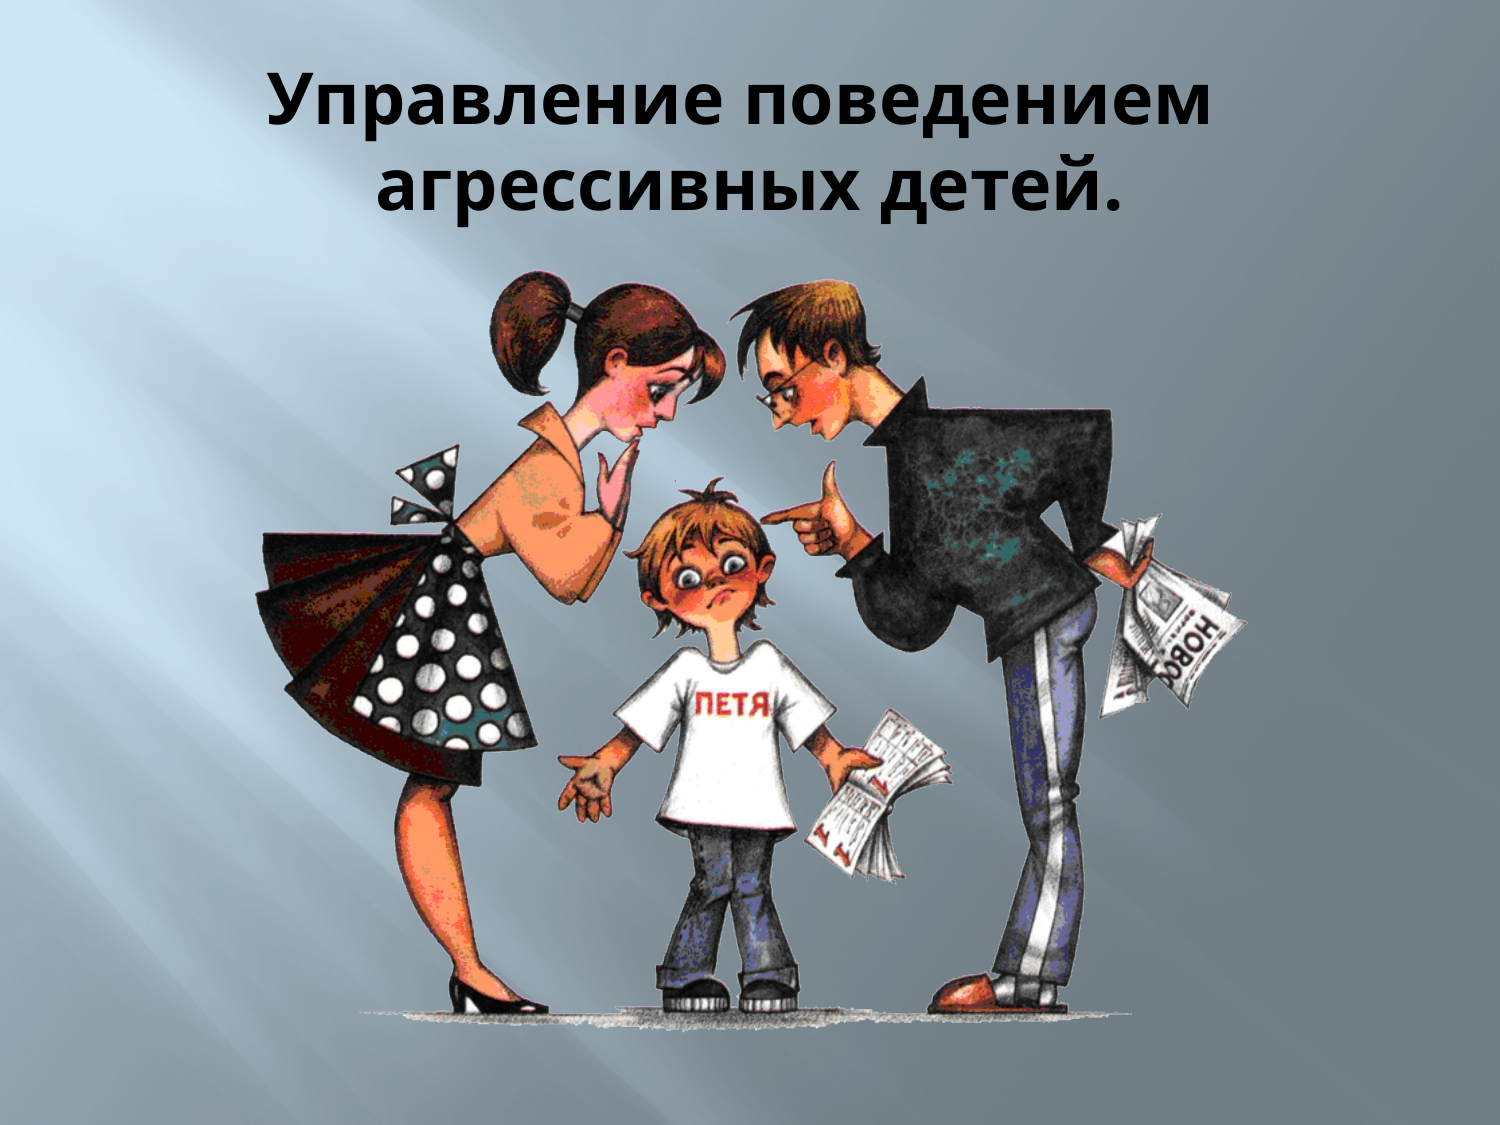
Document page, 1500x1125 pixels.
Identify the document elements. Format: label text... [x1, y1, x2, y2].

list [247, 262, 1253, 1036]
title Управление поведением агрессивных детей. [75, 45, 1425, 233]
